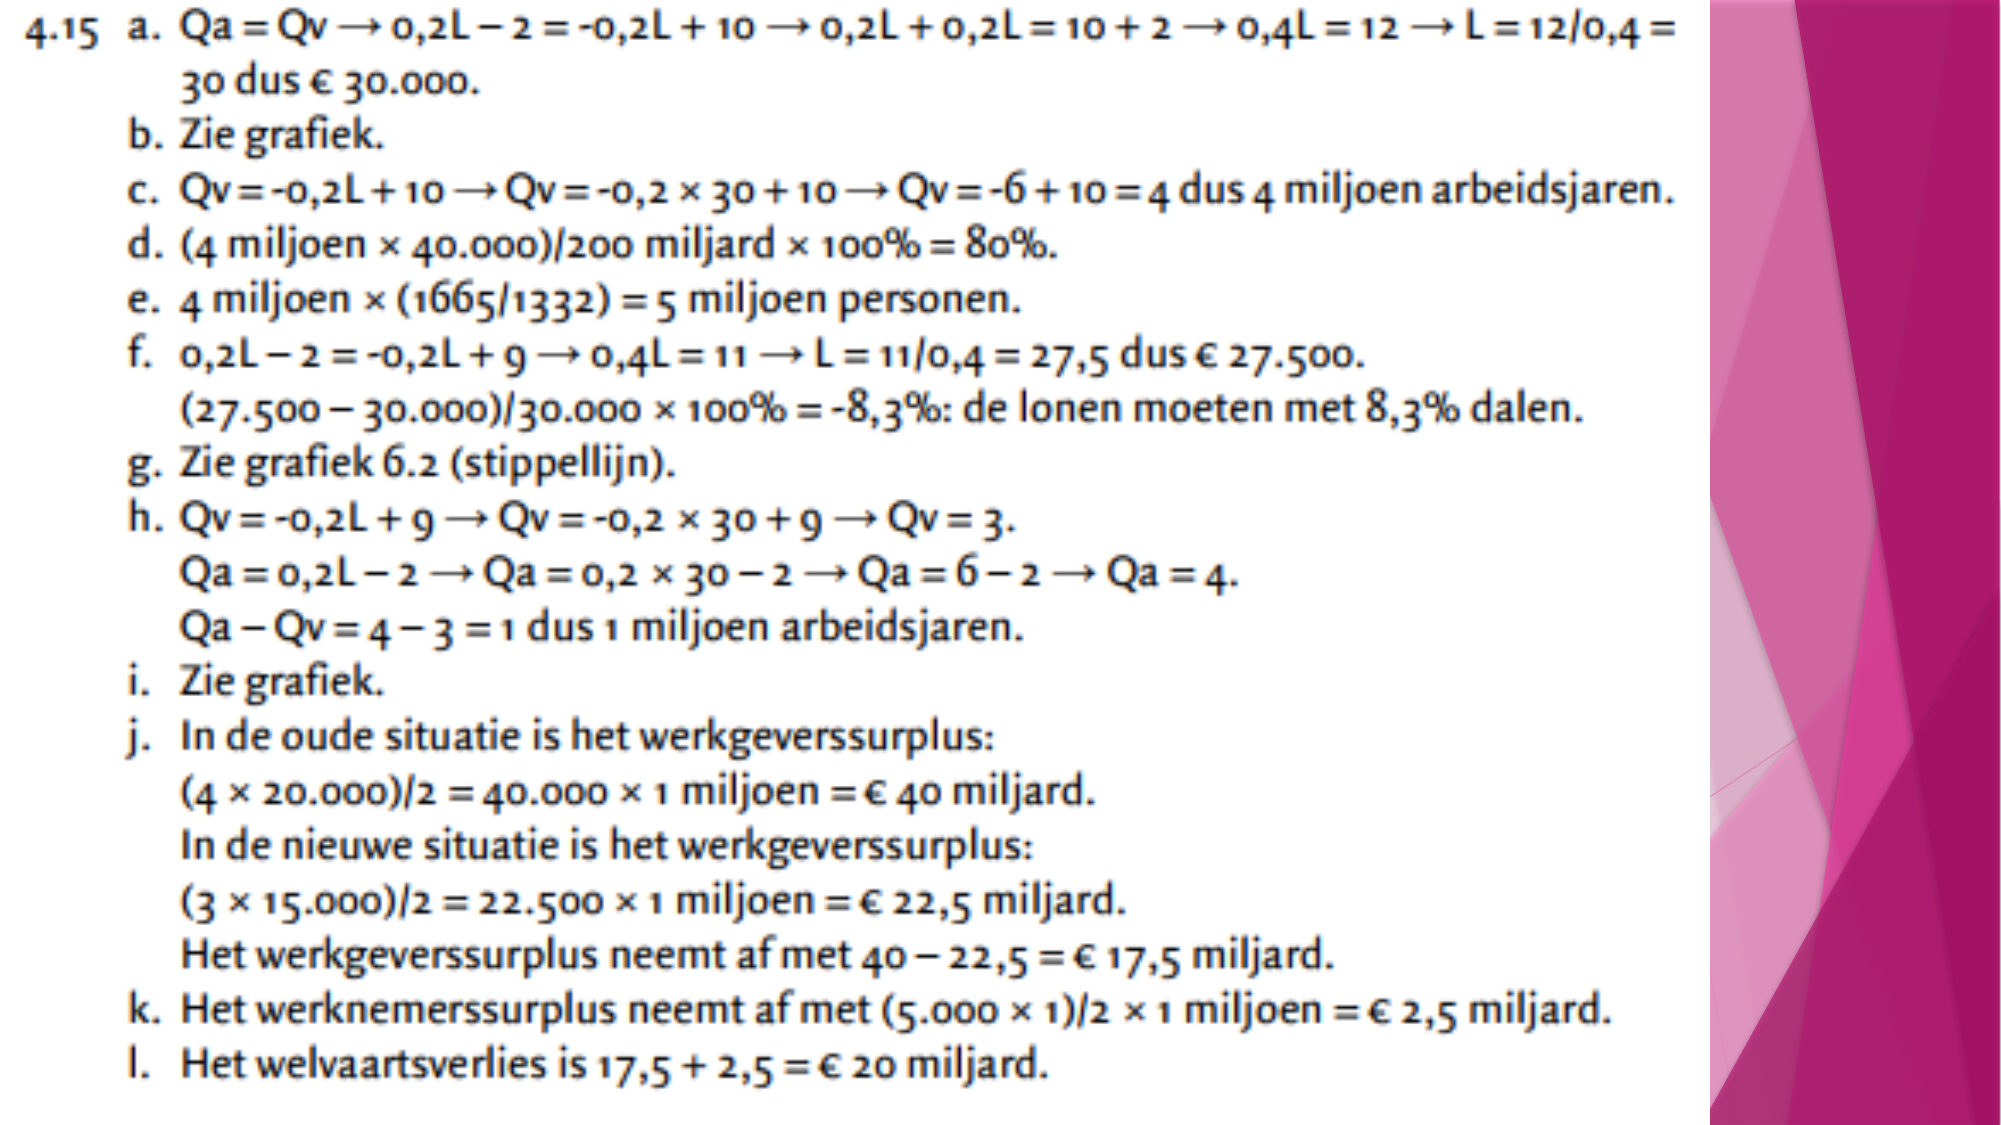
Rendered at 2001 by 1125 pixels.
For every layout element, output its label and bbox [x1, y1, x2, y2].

picture [0, 0, 1710, 1125]
